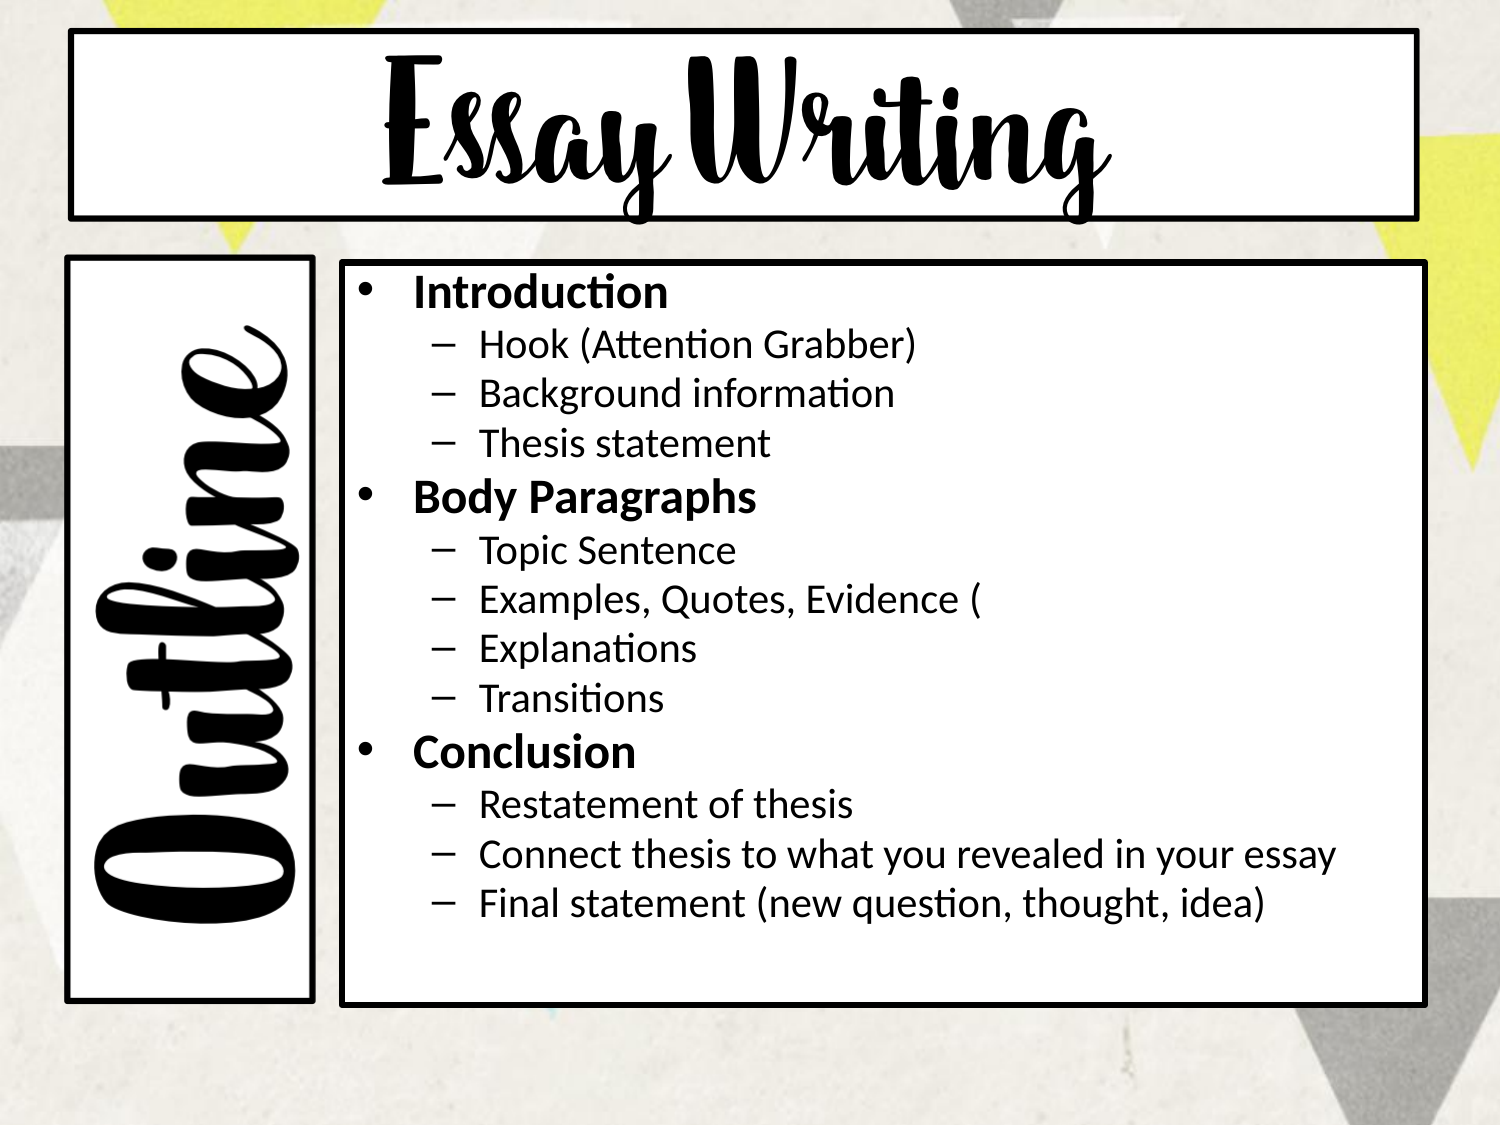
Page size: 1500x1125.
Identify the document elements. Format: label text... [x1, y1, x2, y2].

picture [0, 0, 1500, 1125]
list Introduction Hook (Attention Grabber) Background information Thesis statement Body Paragraphs Topic Sentence Examples, Quotes, Evidence ( Explanations Transitions Conclusion Restatement of thesis Connect thesis to what you revealed in your essay Final statement (new question, thought, idea) [344, 259, 1428, 1008]
